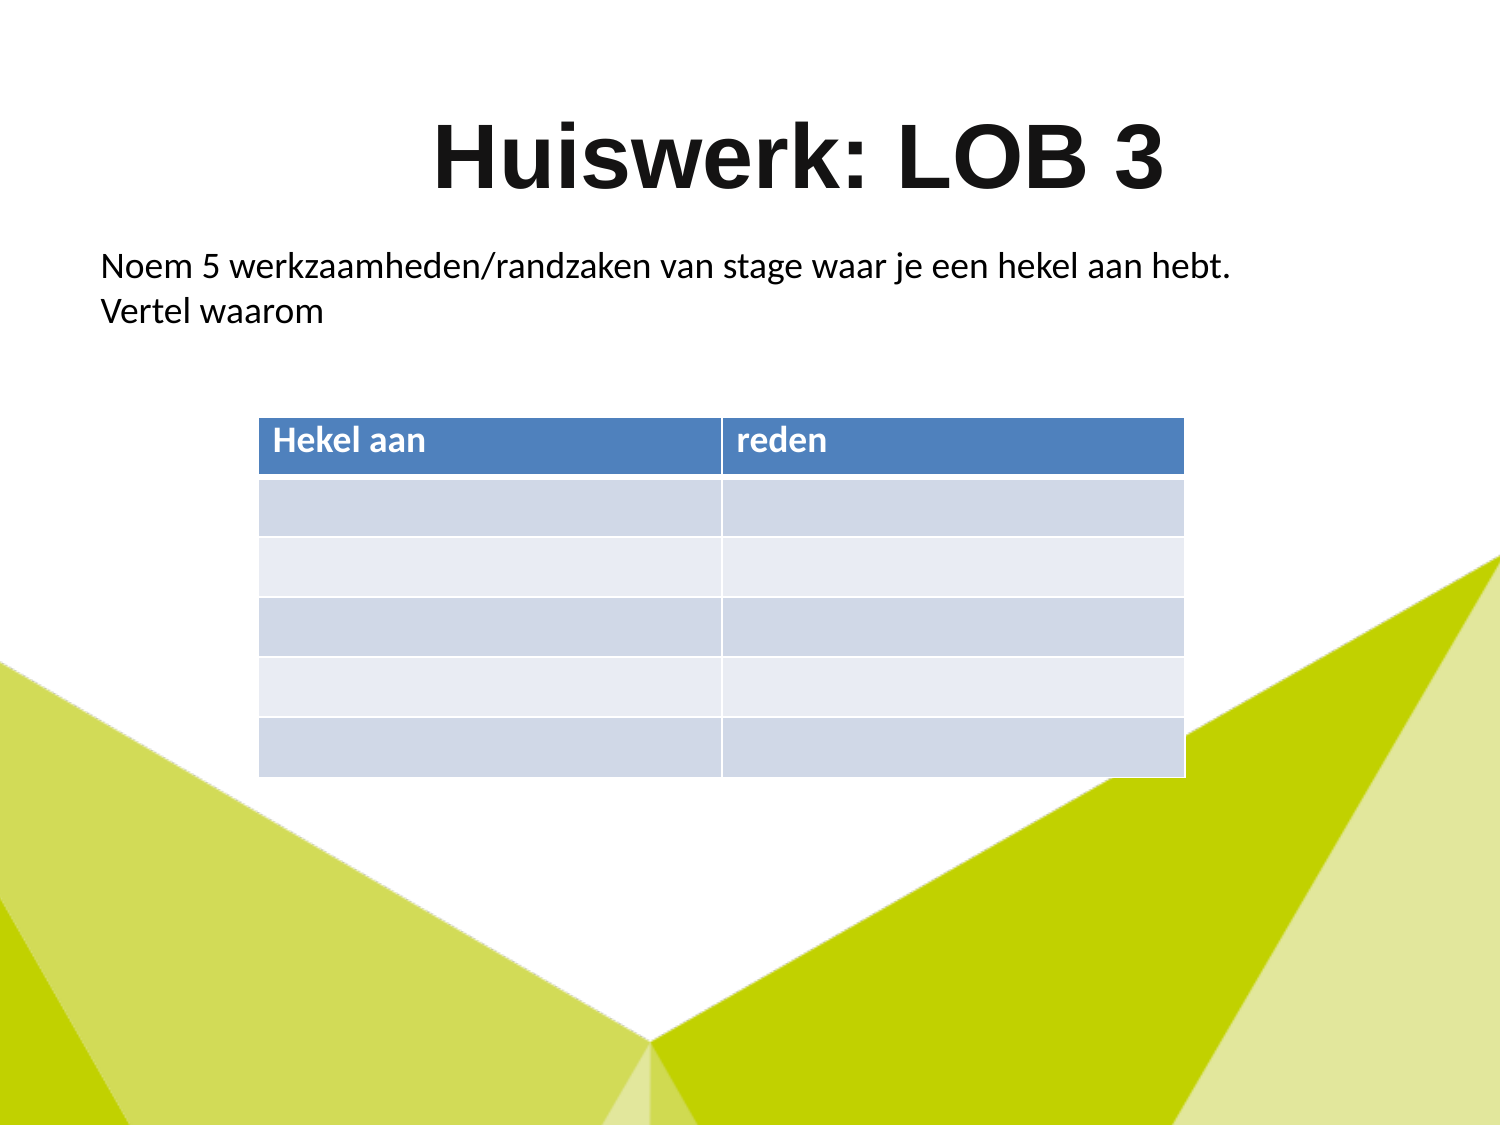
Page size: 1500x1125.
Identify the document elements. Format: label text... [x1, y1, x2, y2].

text_box Noem 5 werkzaamheden/randzaken van stage waar je een hekel aan hebt. Vertel waarom [85, 233, 1414, 339]
table_header reden [723, 418, 1184, 474]
table_header Hekel aan [259, 418, 721, 474]
text_box Huiswerk: LOB 3 [57, 89, 1500, 215]
picture [0, 481, 1500, 1125]
